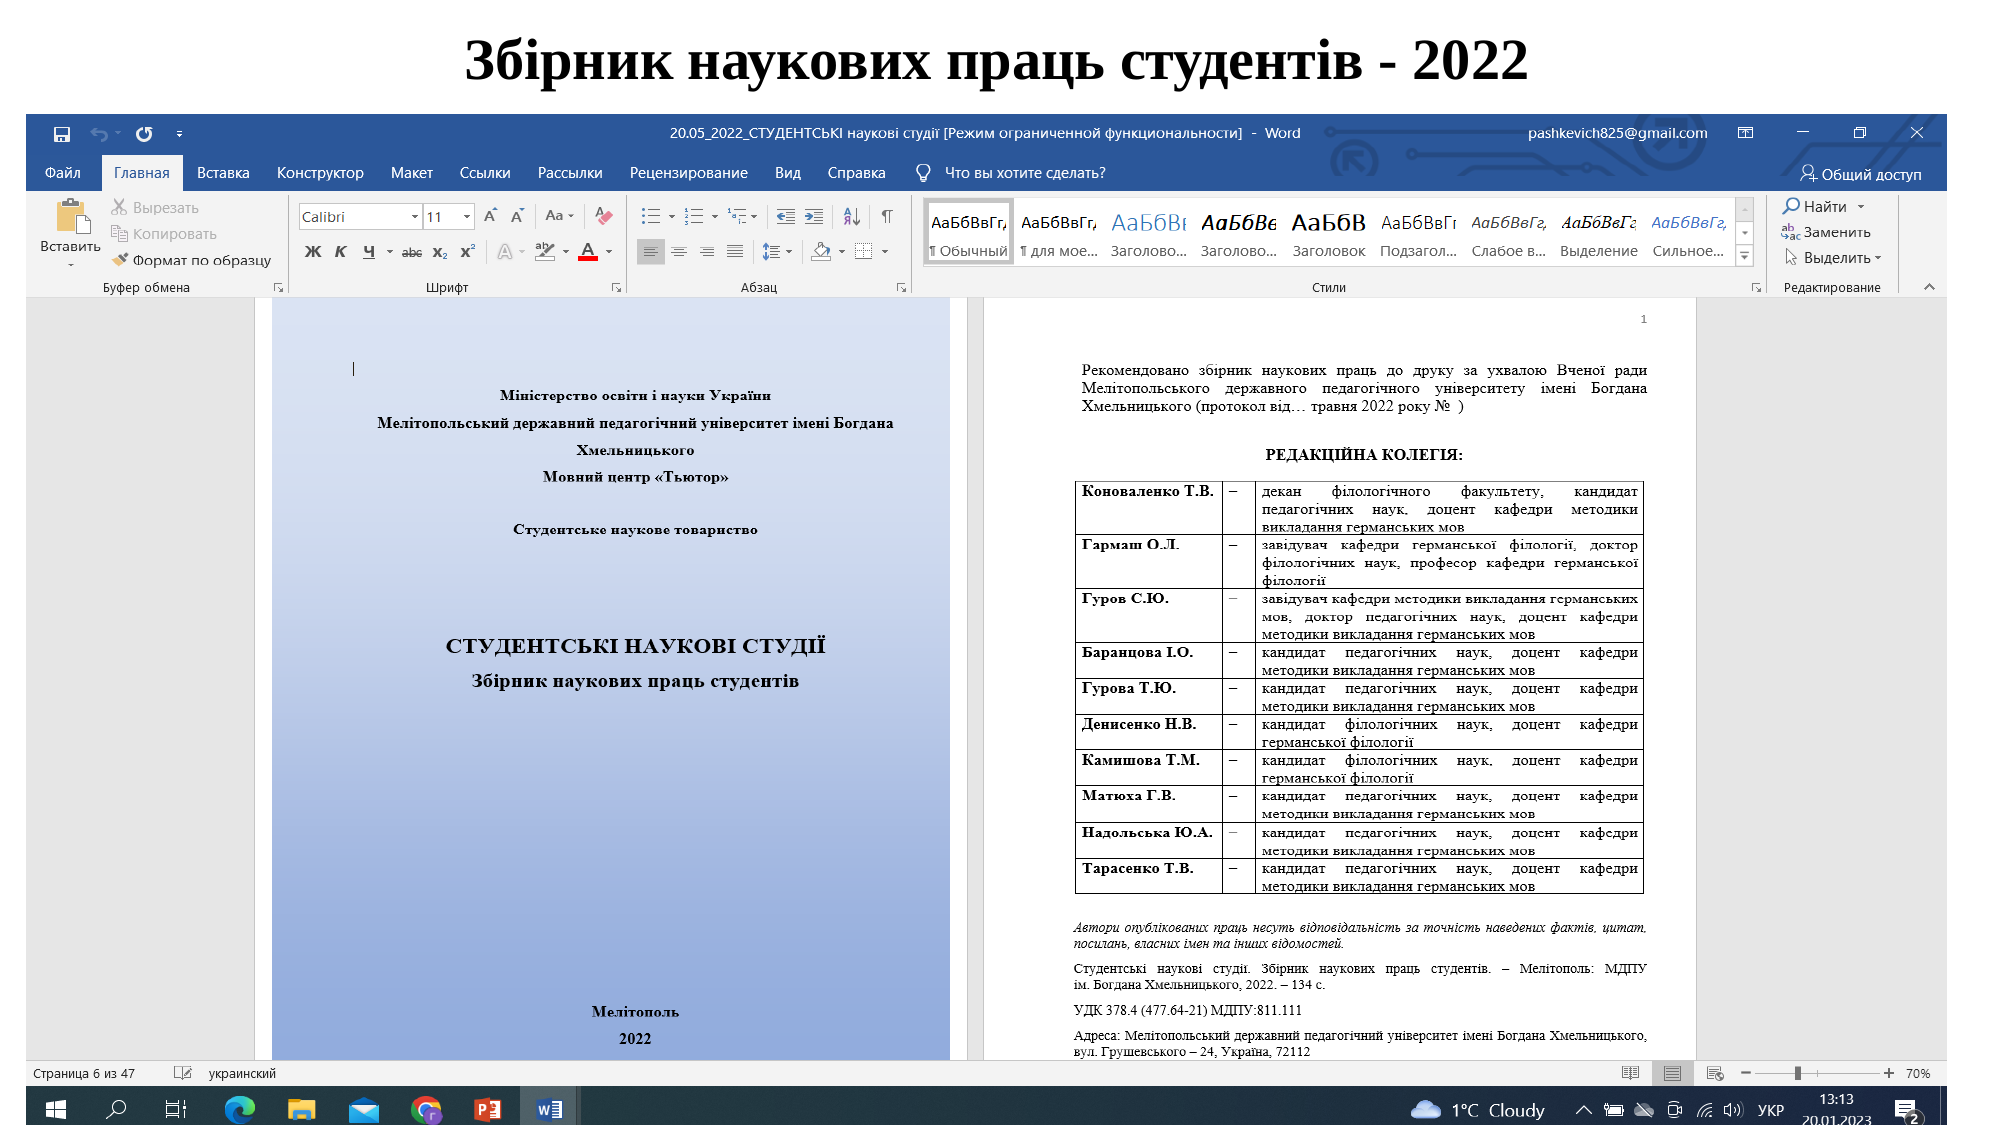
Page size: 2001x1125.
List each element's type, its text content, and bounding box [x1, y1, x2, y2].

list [25, 115, 1947, 1125]
title Збірник наукових праць студентів - 2022 [47, 27, 1947, 94]
